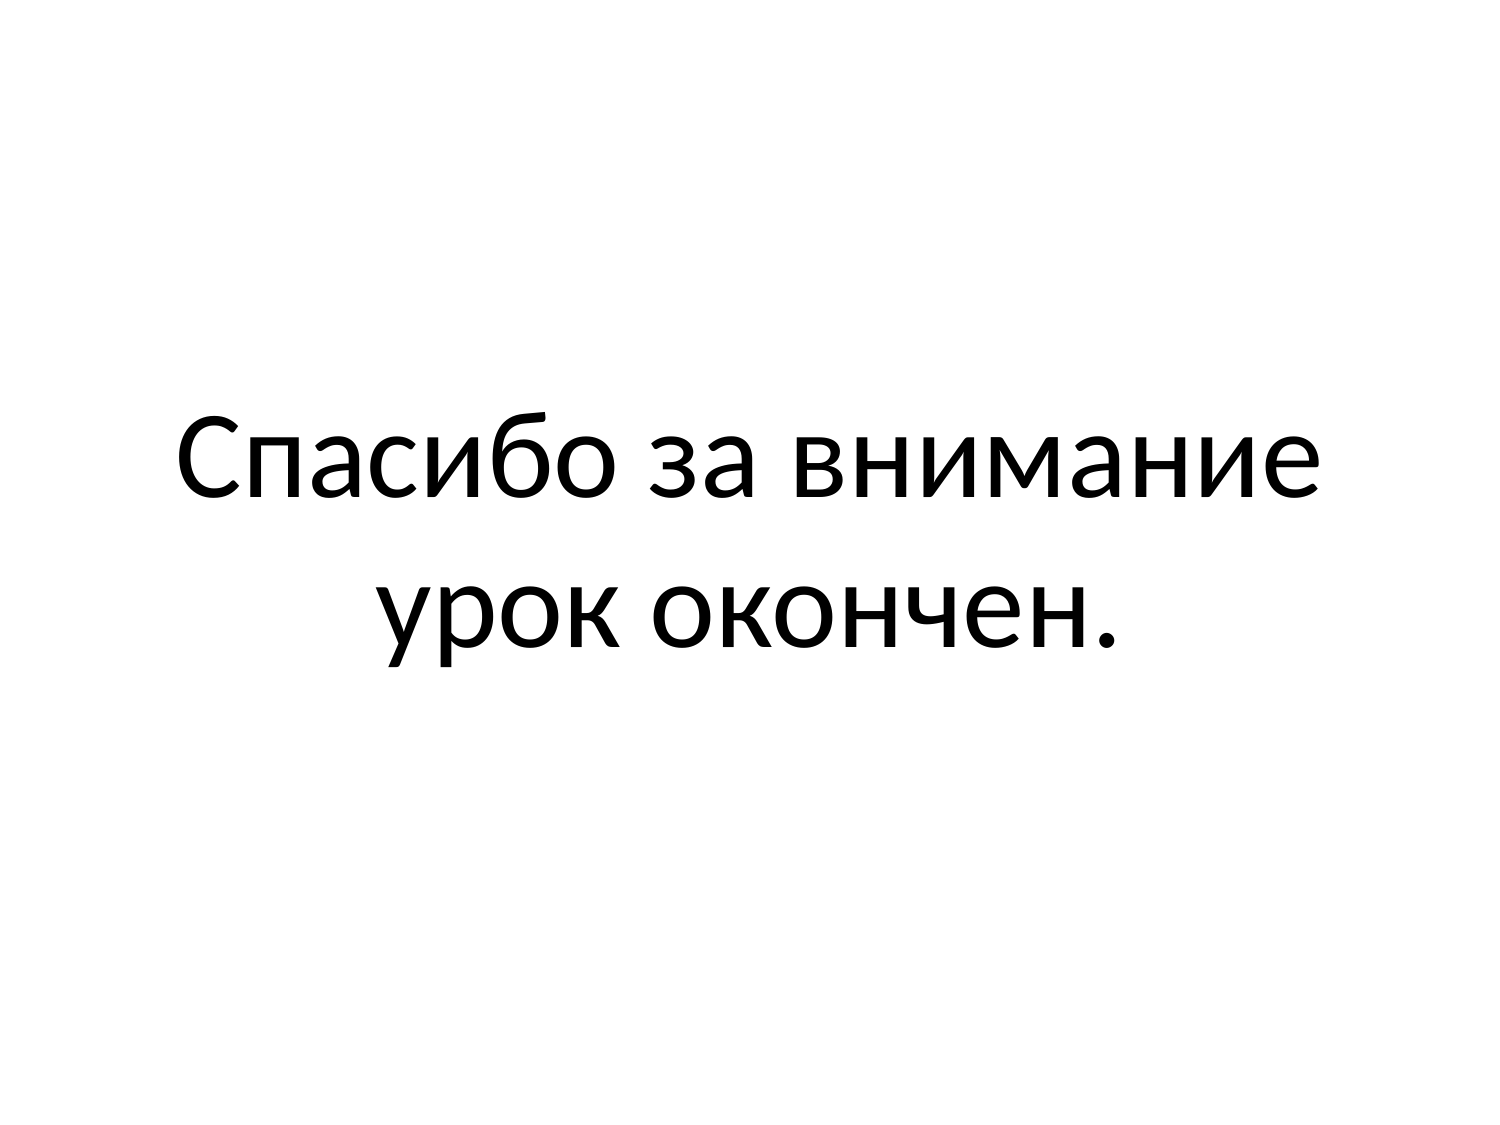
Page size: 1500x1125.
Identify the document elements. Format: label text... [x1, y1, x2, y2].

title Спасибо за внимание урок окончен. [75, 45, 1425, 1000]
